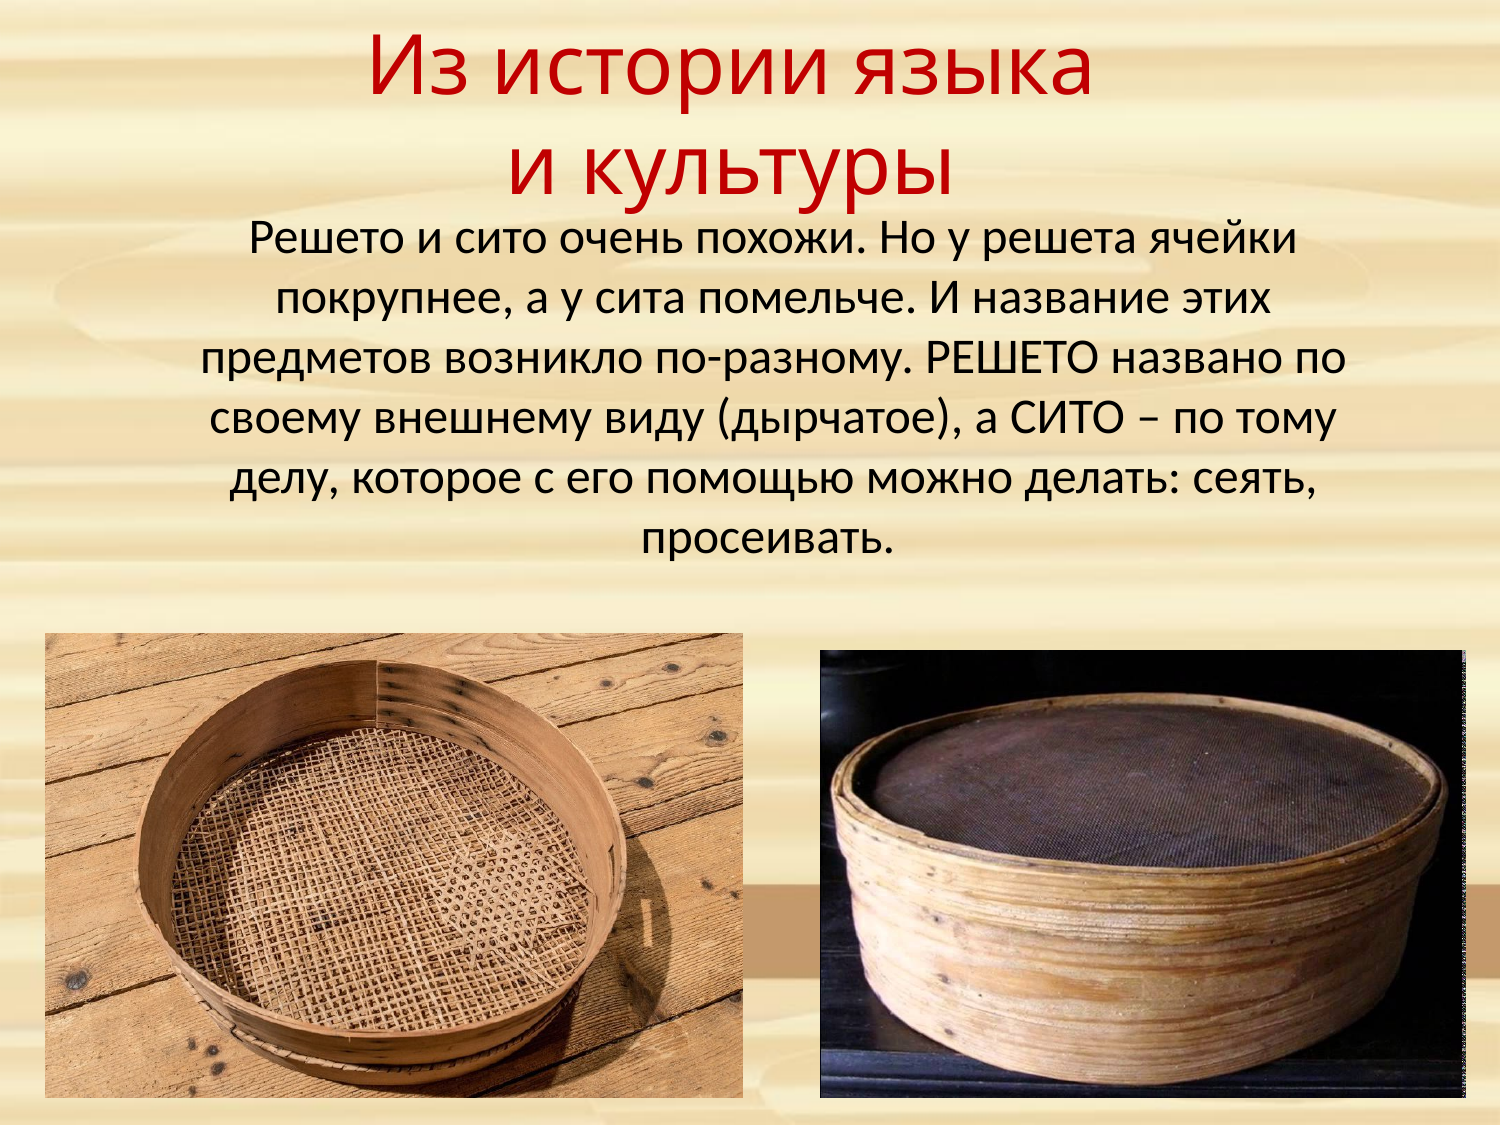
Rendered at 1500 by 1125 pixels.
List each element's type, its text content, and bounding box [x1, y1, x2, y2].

text_box Из истории языка и культуры [0, 4, 1484, 219]
picture [0, 0, 1500, 1125]
text_box Решето и сито очень похожи. Но у решета ячейки покрупнее, а у сита помельче. И название этих предметов возникло по-разному. РЕШЕТО названо по своему внешнему виду (дырчатое), а СИТО – по тому делу, которое с его помощью можно делать: сеять, просеивать. [182, 196, 1365, 701]
